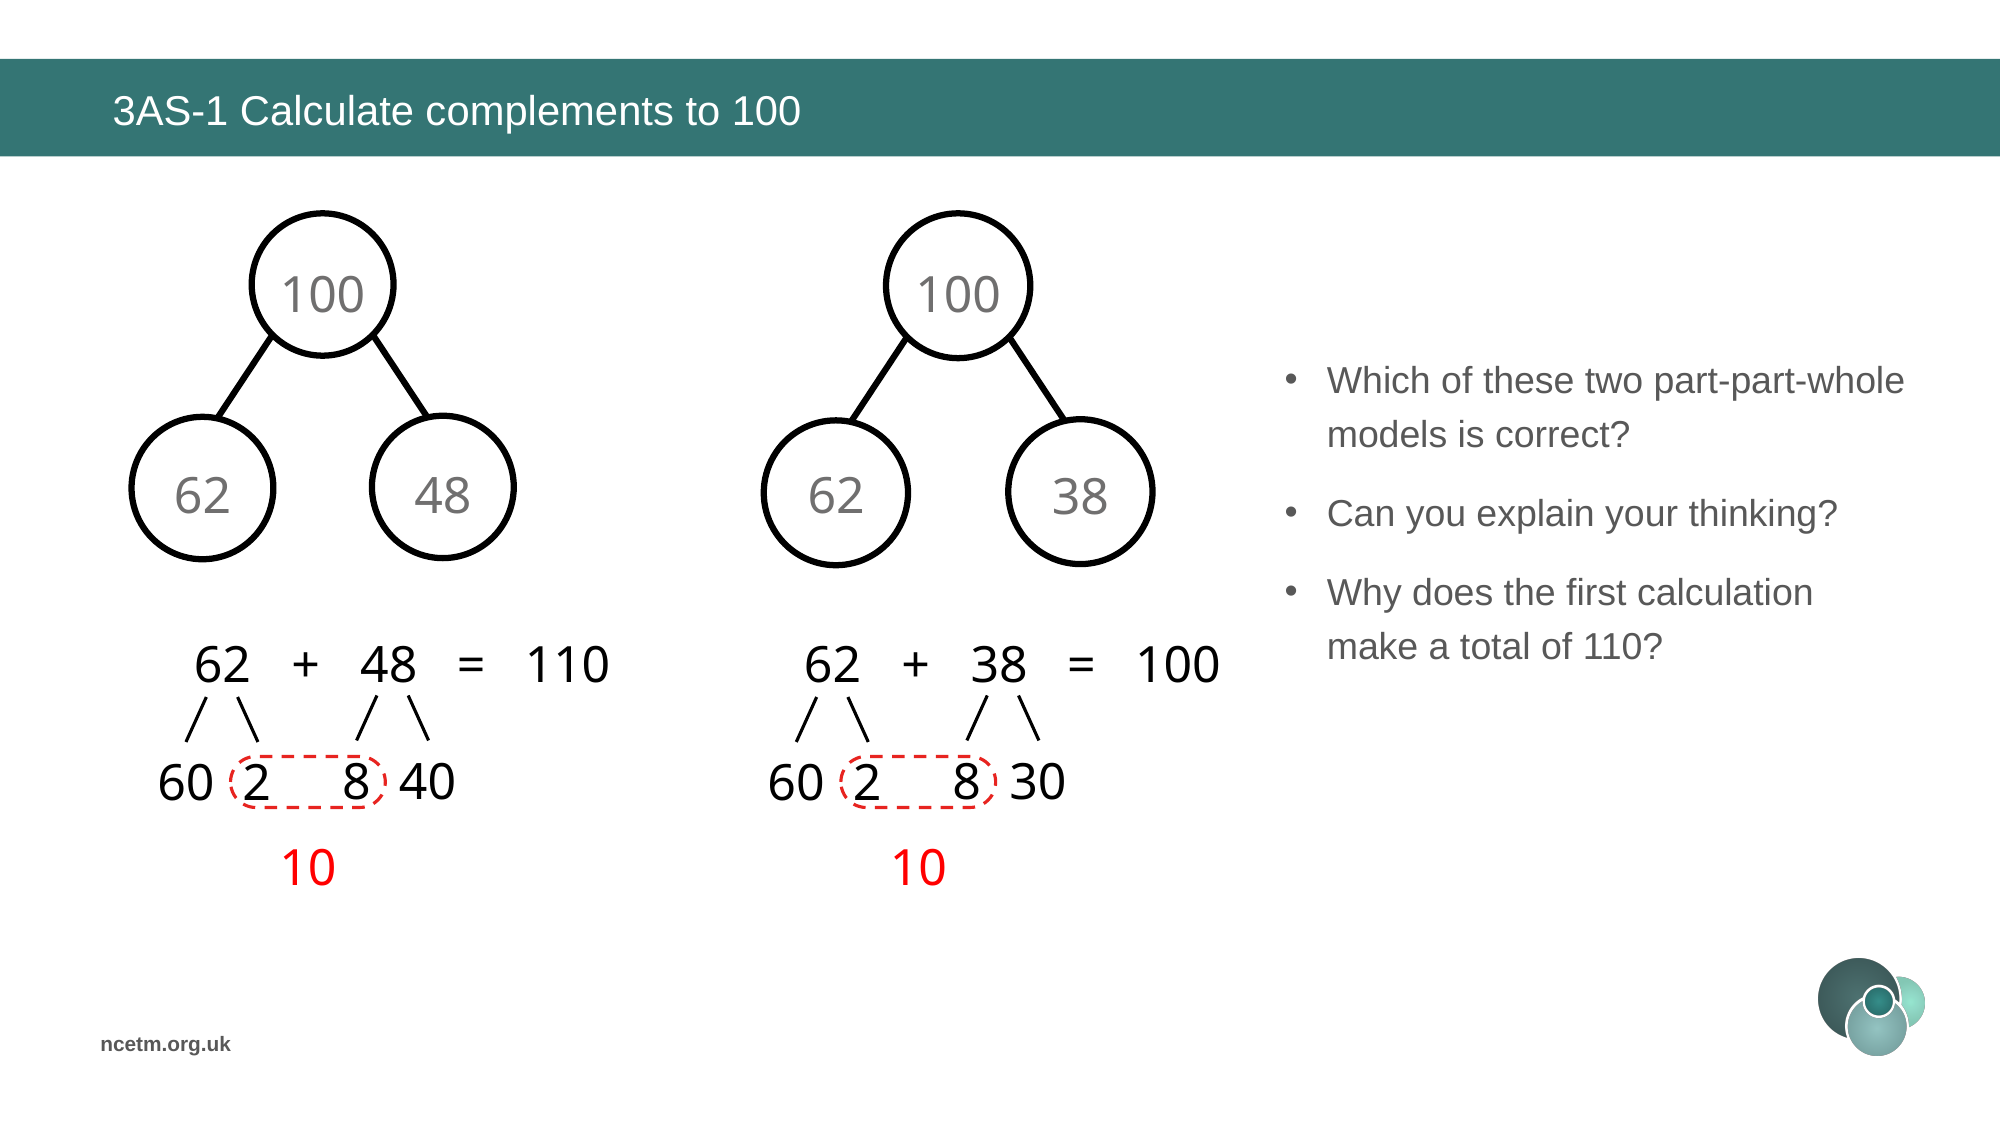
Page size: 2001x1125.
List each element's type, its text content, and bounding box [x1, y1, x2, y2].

text_box 2 [227, 743, 287, 819]
text_box 8 [326, 741, 384, 817]
text_box + [886, 624, 946, 700]
text_box = [1051, 624, 1111, 700]
text_box 62 [789, 624, 876, 700]
text_box 40 [384, 741, 471, 817]
text_box [840, 756, 937, 808]
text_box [847, 696, 869, 743]
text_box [966, 695, 988, 741]
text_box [185, 696, 207, 743]
text_box 30 [994, 741, 1082, 817]
text_box 38 [955, 624, 1043, 700]
text_box 100 [1120, 624, 1236, 700]
text_box 62 [178, 624, 266, 700]
text_box 60 [142, 743, 227, 819]
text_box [763, 212, 1153, 566]
text_box = [441, 624, 501, 700]
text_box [131, 212, 514, 560]
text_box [356, 695, 378, 741]
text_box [796, 696, 817, 743]
title 3AS-1 Calculate complements to 100 [97, 76, 1945, 147]
text_box + [276, 624, 335, 700]
text_box 10 [264, 827, 352, 903]
text_box 48 [345, 624, 433, 700]
text_box 60 [752, 743, 837, 819]
text_box 110 [509, 624, 626, 700]
text_box 2 [837, 743, 897, 819]
text_box 10 [874, 827, 962, 903]
text_box Which of these two part-part-whole models is correct? Can you explain your thinking? Why does the first calculation make a total of 110? [1269, 339, 1922, 646]
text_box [1018, 695, 1040, 741]
text_box [230, 756, 326, 808]
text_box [407, 695, 429, 741]
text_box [237, 696, 259, 743]
text_box 8 [937, 741, 994, 817]
picture [1818, 958, 1925, 1056]
